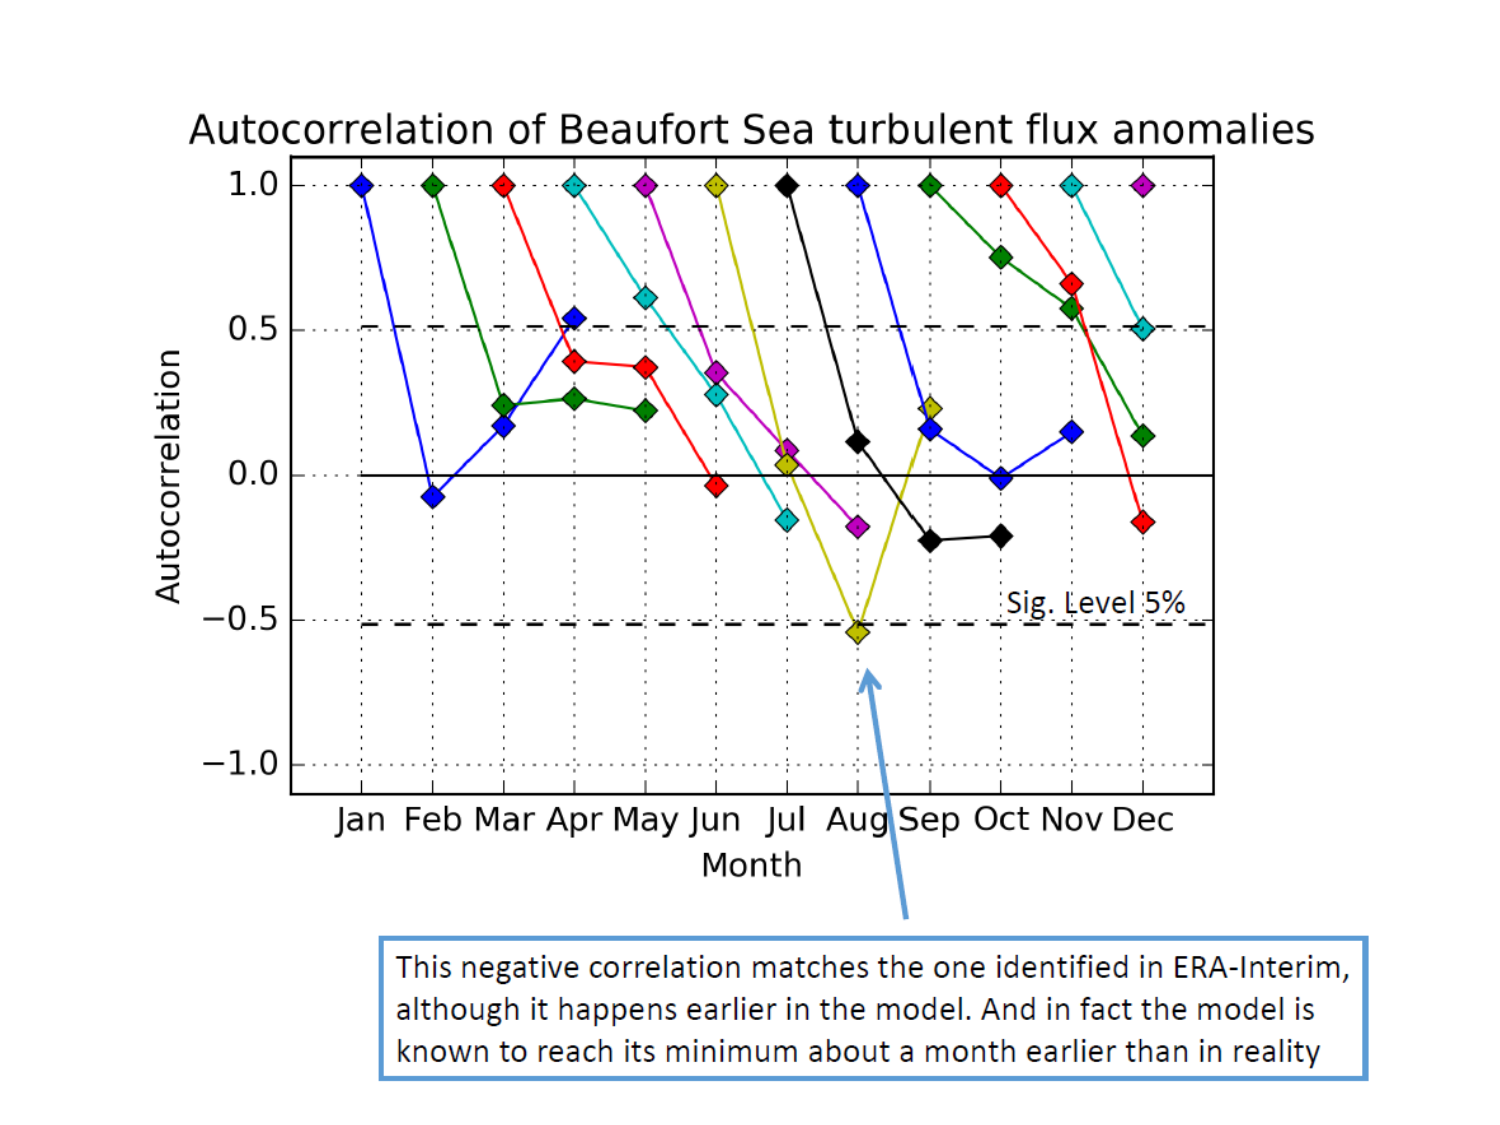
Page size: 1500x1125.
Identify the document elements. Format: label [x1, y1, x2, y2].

picture [56, 41, 1444, 1084]
